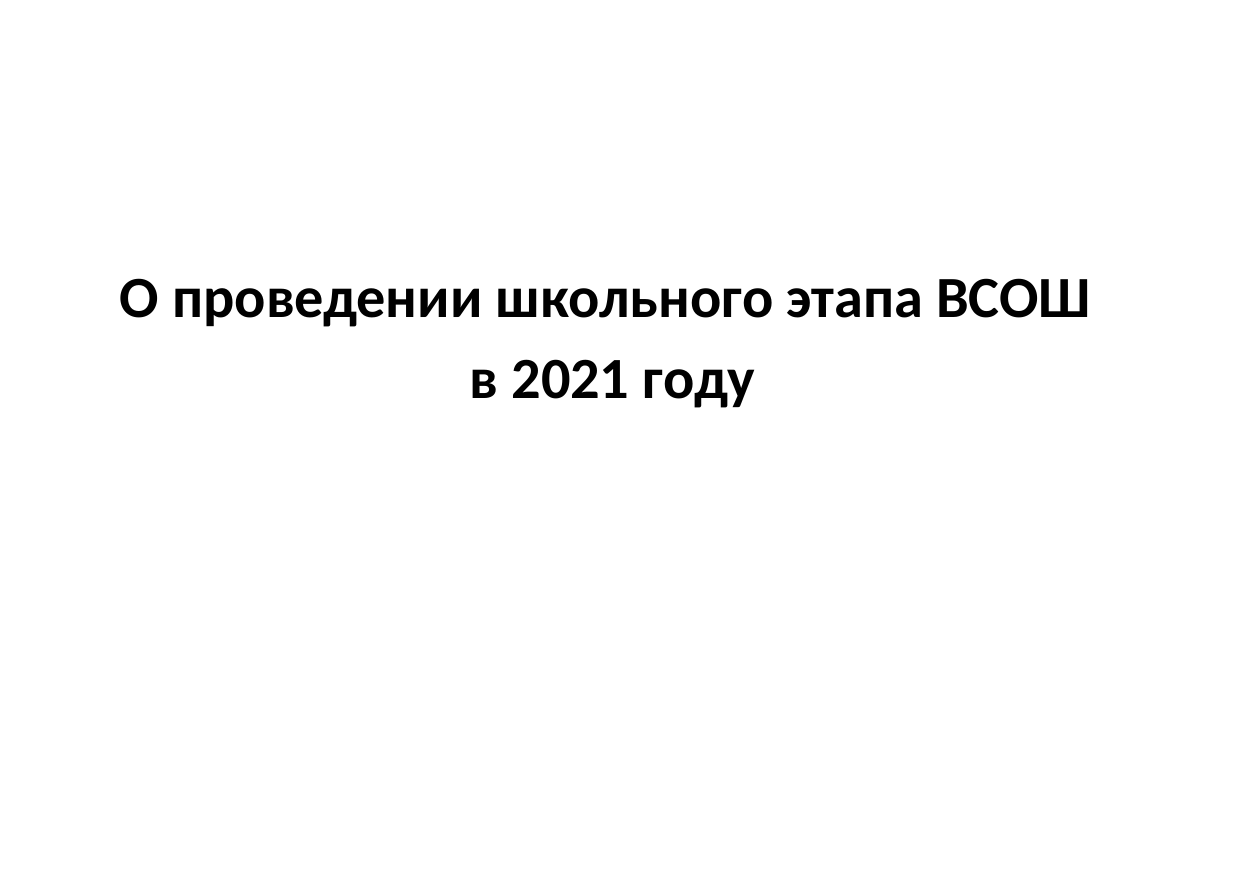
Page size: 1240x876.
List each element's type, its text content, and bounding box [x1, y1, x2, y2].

text_box О проведении школьного этапа ВСОШ в 2021 году [36, 241, 1189, 418]
